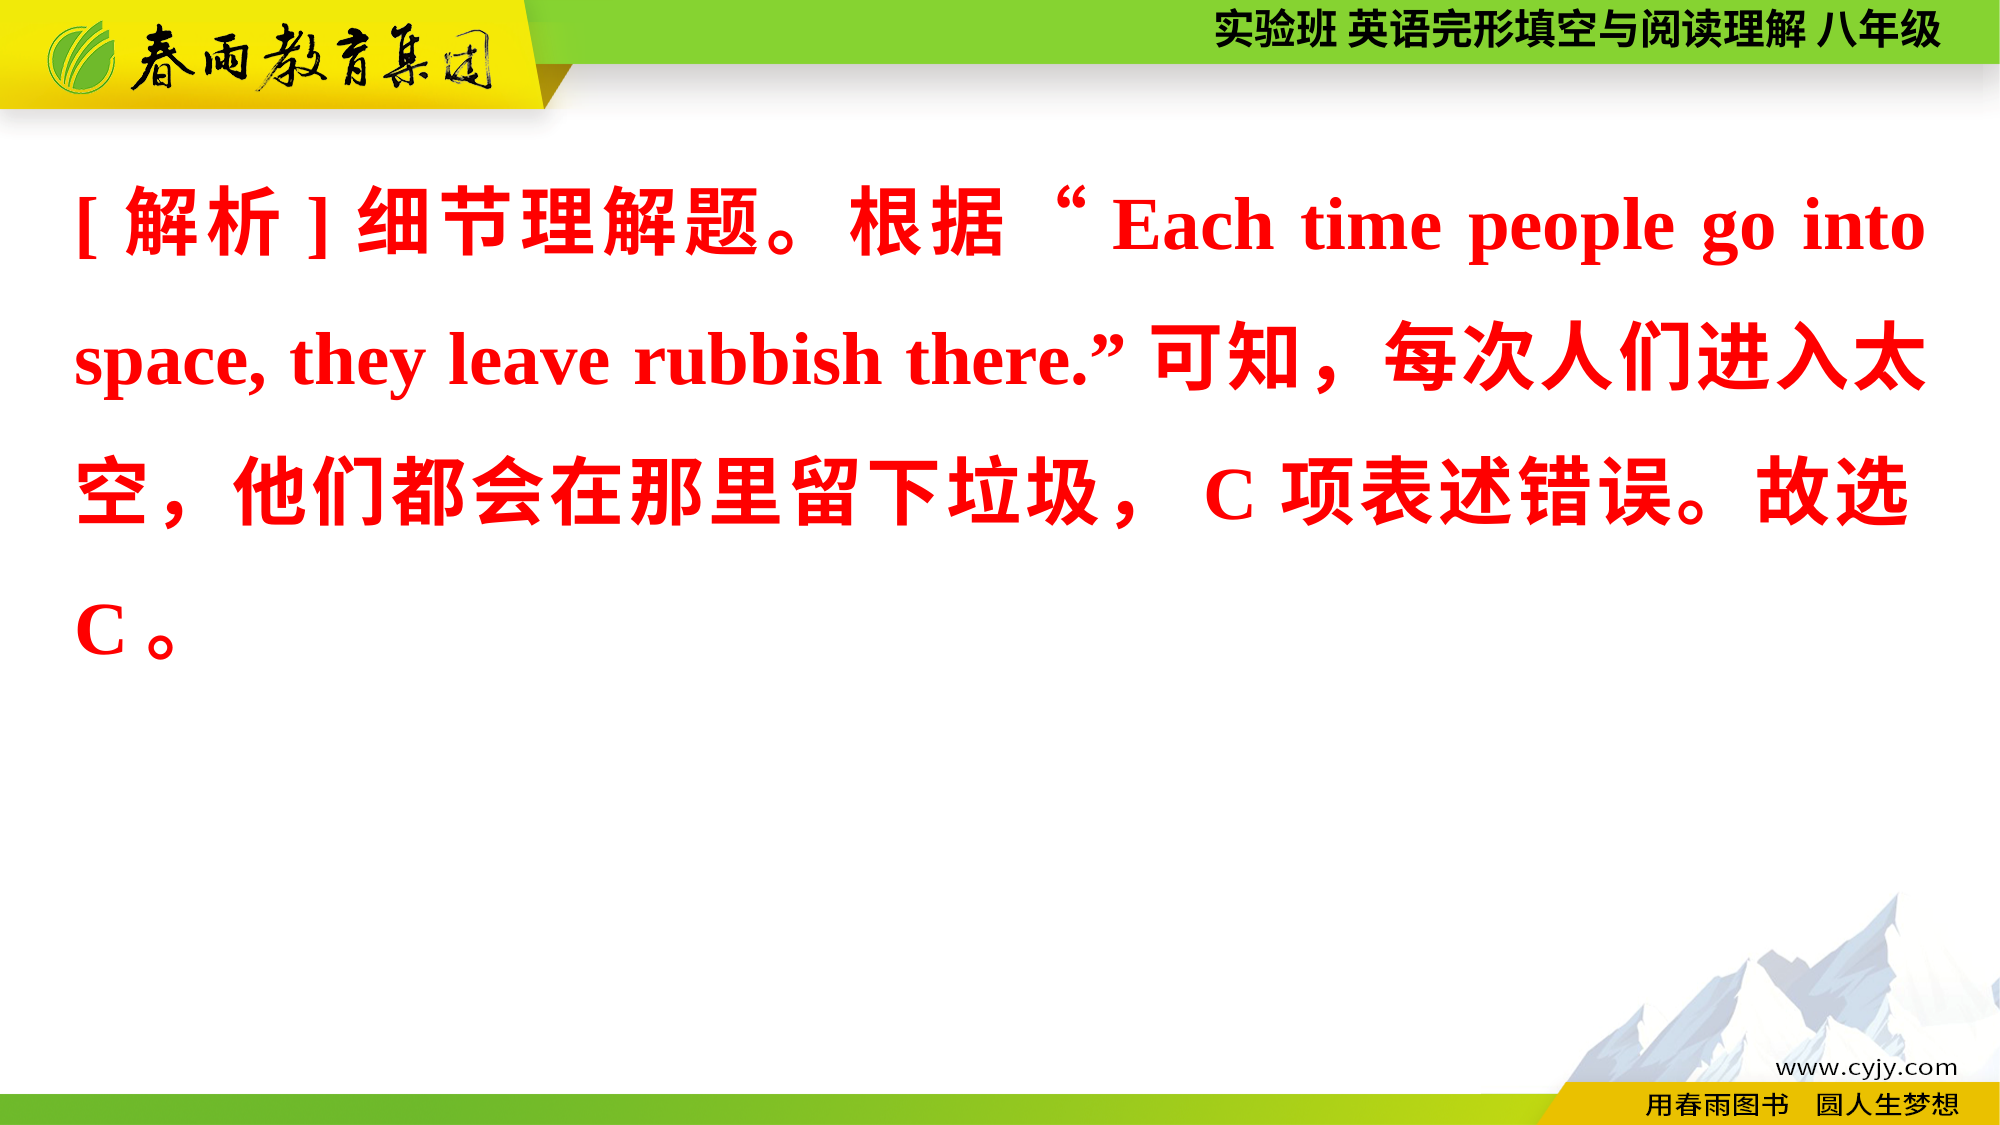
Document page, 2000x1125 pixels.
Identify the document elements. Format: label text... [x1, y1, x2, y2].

picture [0, 0, 2000, 1125]
list [解析]细节理解题。根据“Each time people go into space, they leave rubbish there.”可知，每次人们进入太空，他们都会在那里留下垃圾，C项表述错误。故选C。 [59, 122, 1944, 530]
